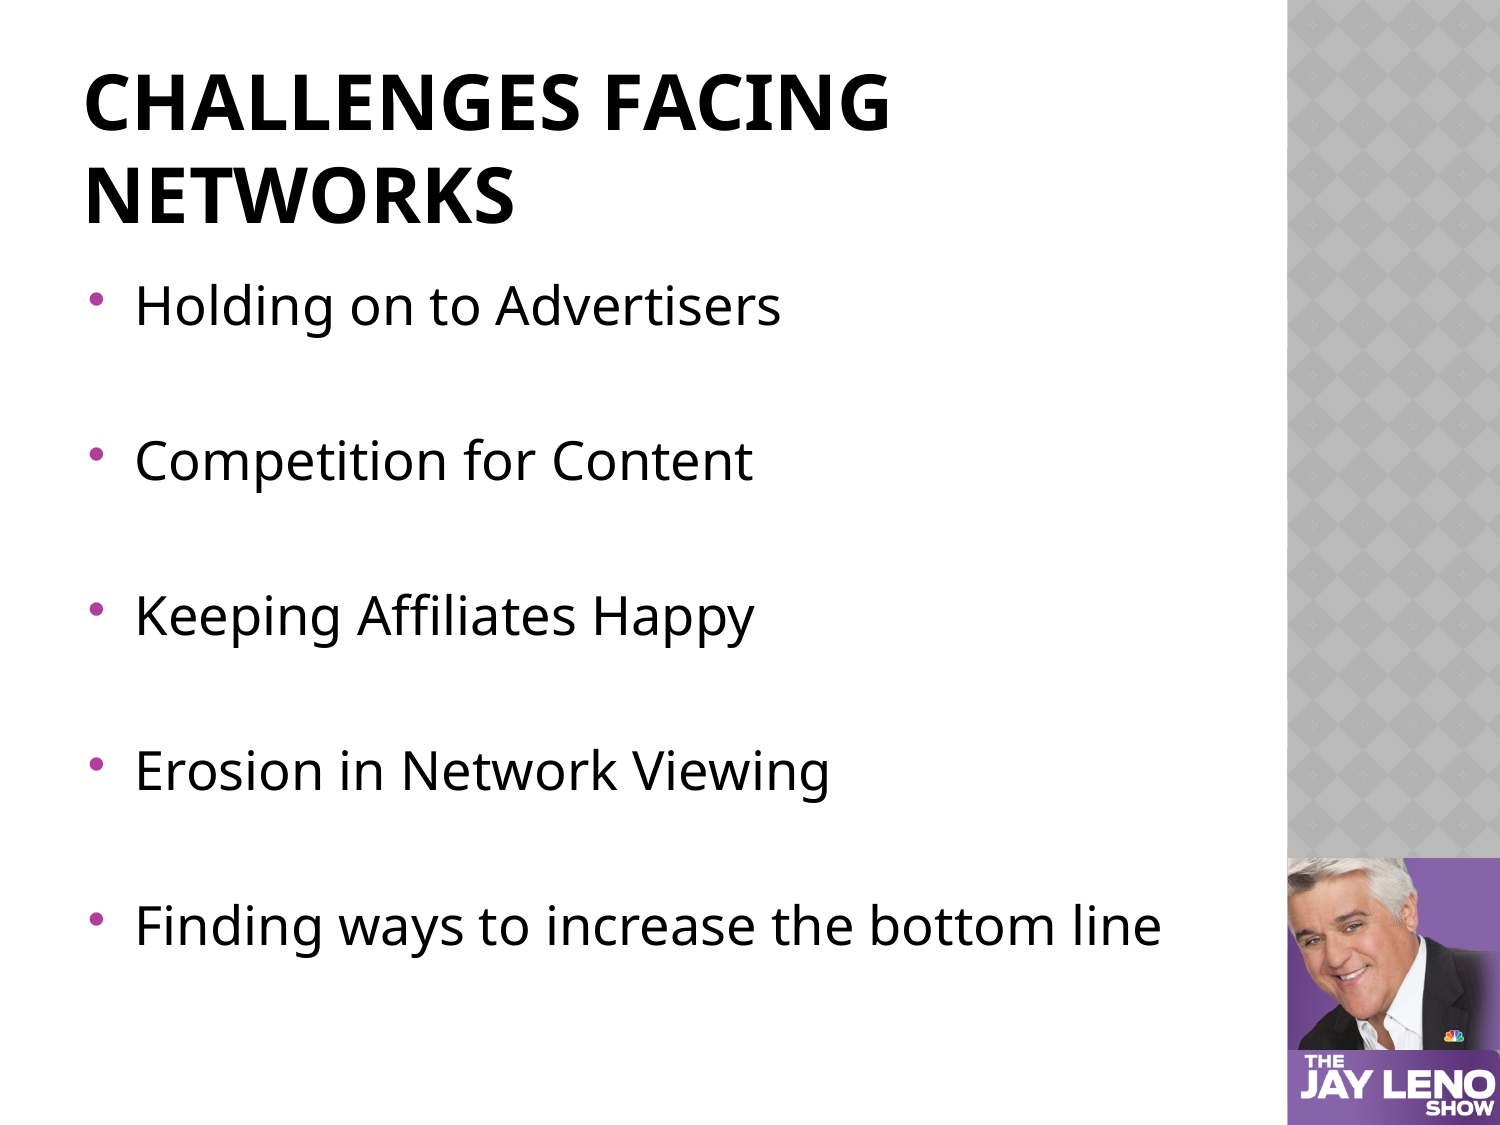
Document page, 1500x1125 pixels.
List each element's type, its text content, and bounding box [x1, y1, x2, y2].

title challenges Facing Networks [75, 52, 1263, 240]
picture [1287, 858, 1500, 1125]
list Holding on to Advertisers Competition for Content Keeping Affiliates Happy Erosion in Network Viewing Finding ways to increase the bottom line [75, 264, 1263, 1059]
